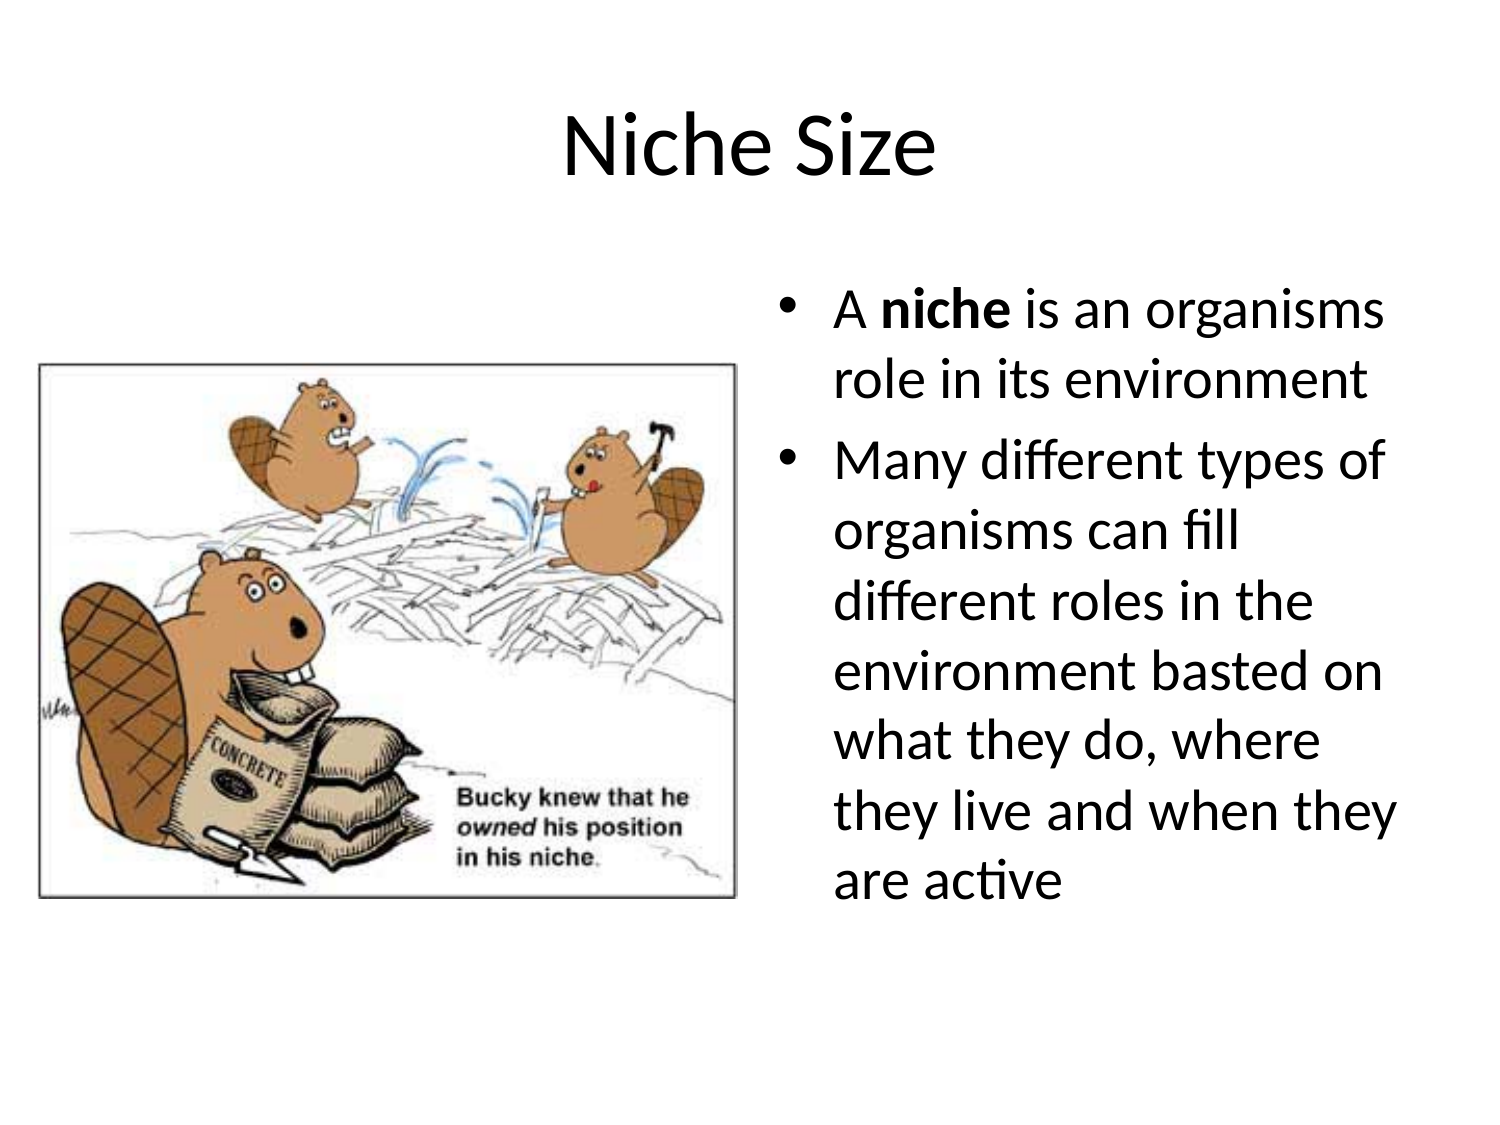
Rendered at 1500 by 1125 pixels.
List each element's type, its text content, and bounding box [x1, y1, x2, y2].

title Niche Size [75, 45, 1425, 233]
picture [37, 362, 738, 899]
list A niche is an organisms role in its environment Many different types of organisms can fill different roles in the environment basted on what they do, where they live and when they are active [762, 262, 1425, 1005]
